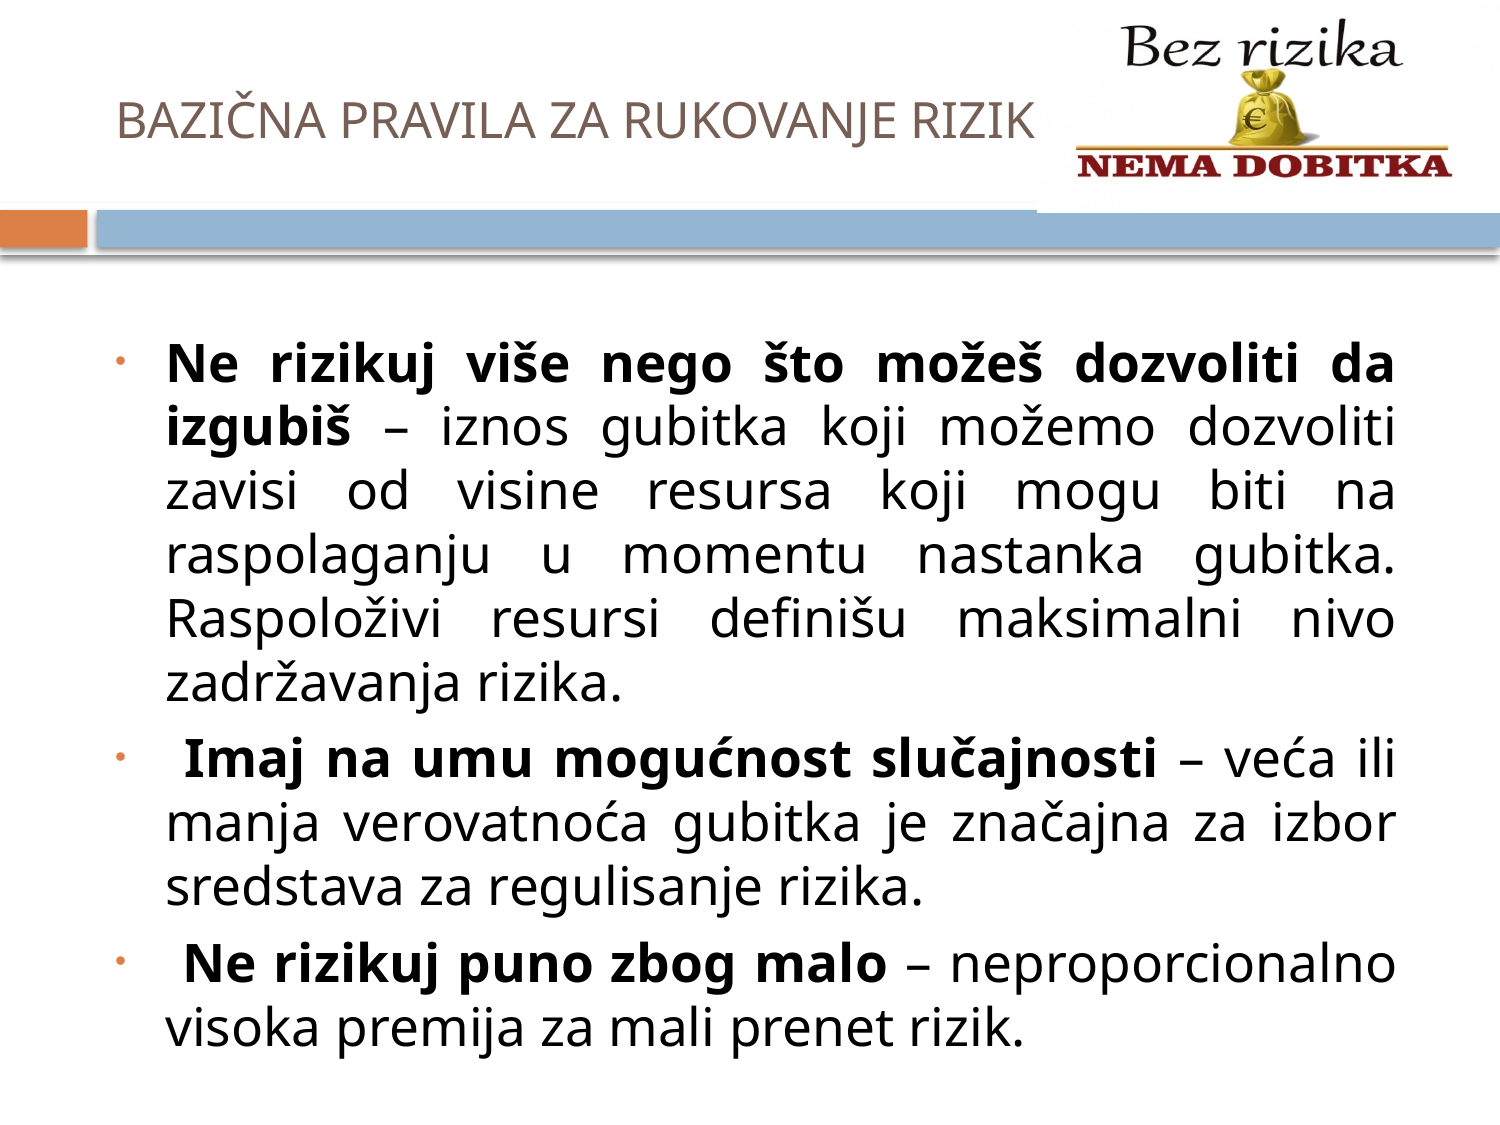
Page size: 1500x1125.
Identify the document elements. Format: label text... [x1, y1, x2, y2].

title BAZIČNA PRAVILA ZA RUKOVANJE RIZIKOM [100, 37, 1031, 200]
list Ne rizikuj više nego što možeš dozvoliti da izgubiš – iznos gubitka koji možemo dozvoliti zavisi od visine resursa koji mogu biti na raspolaganju u momentu nastanka gubitka. Raspoloživi resursi definišu maksimalni nivo zadržavanja rizika. Imaj na umu mogućnost slučajnosti – veća ili manja verovatnoća gubitka je značajna za izbor sredstava za regulisanje rizika. Ne rizikuj puno zbog malo – neproporcionalno visoka premija za mali prenet rizik. [100, 262, 1413, 1075]
picture [1037, 0, 1500, 213]
